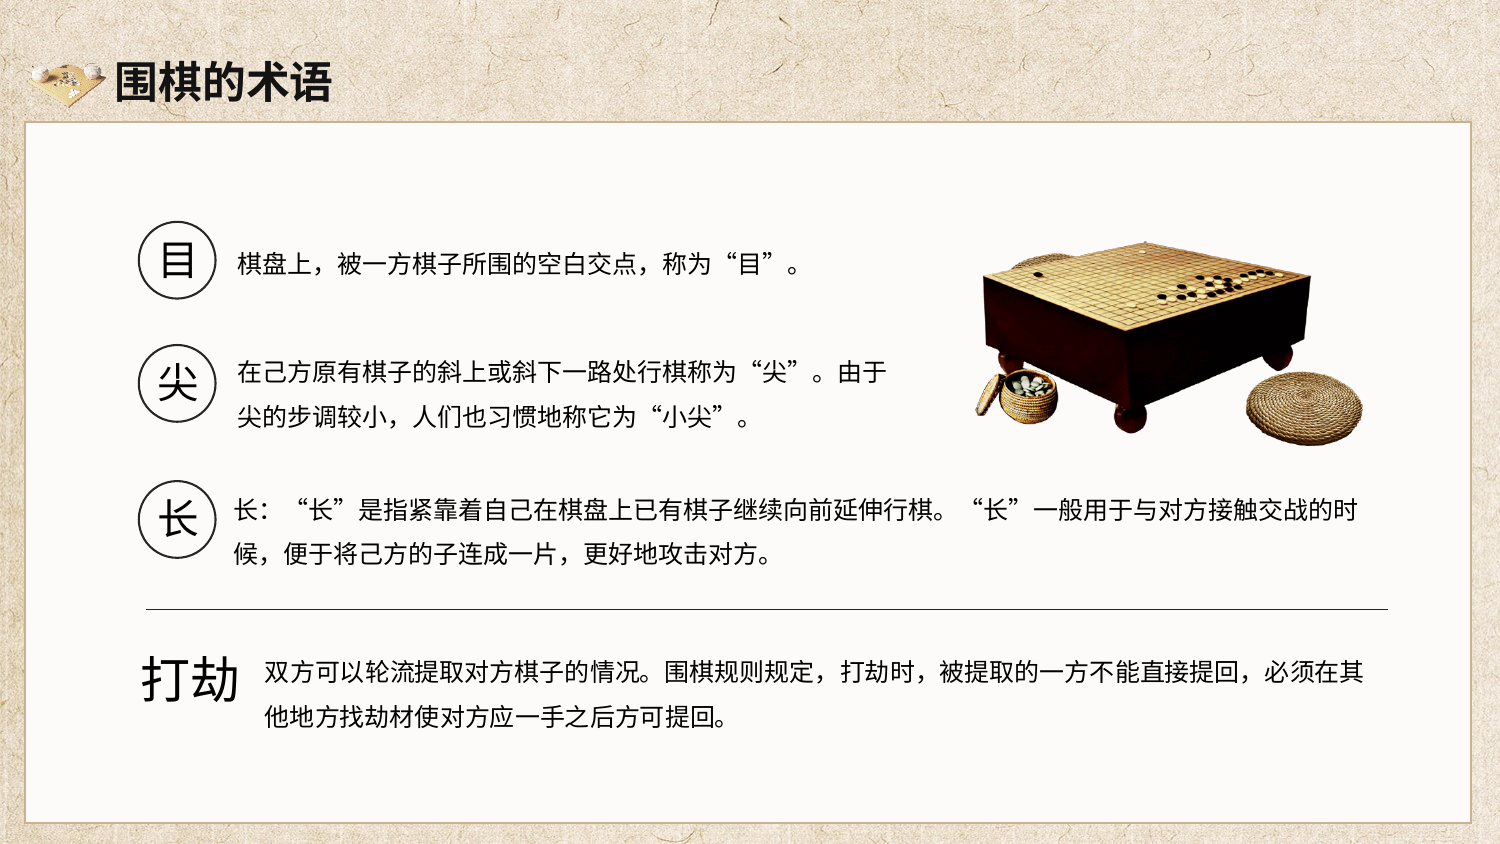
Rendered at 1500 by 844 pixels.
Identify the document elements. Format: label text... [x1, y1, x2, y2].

text_box 打劫 [126, 640, 250, 716]
text_box 棋盘上，被一方棋子所围的空白交点，称为“目”。 [222, 226, 833, 286]
text_box 双方可以轮流提取对方棋子的情况。围棋规则规定，打劫时，被提取的一方不能直接提回，必须在其他地方找劫材使对方应一手之后方可提回。 [250, 634, 1388, 739]
text_box 长：“长”是指紧靠着自己在棋盘上已有棋子继续向前延伸行棋。“长”一般用于与对方接触交战的时候，便于将己方的子连成一片，更好地攻击对方。 [218, 471, 1388, 577]
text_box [138, 221, 216, 299]
text_box 在己方原有棋子的斜上或斜下一路处行棋称为“尖”。由于尖的步调较小，人们也习惯地称它为“小尖”。 [222, 334, 925, 439]
picture [0, 0, 1500, 844]
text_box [138, 481, 216, 558]
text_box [138, 344, 216, 422]
